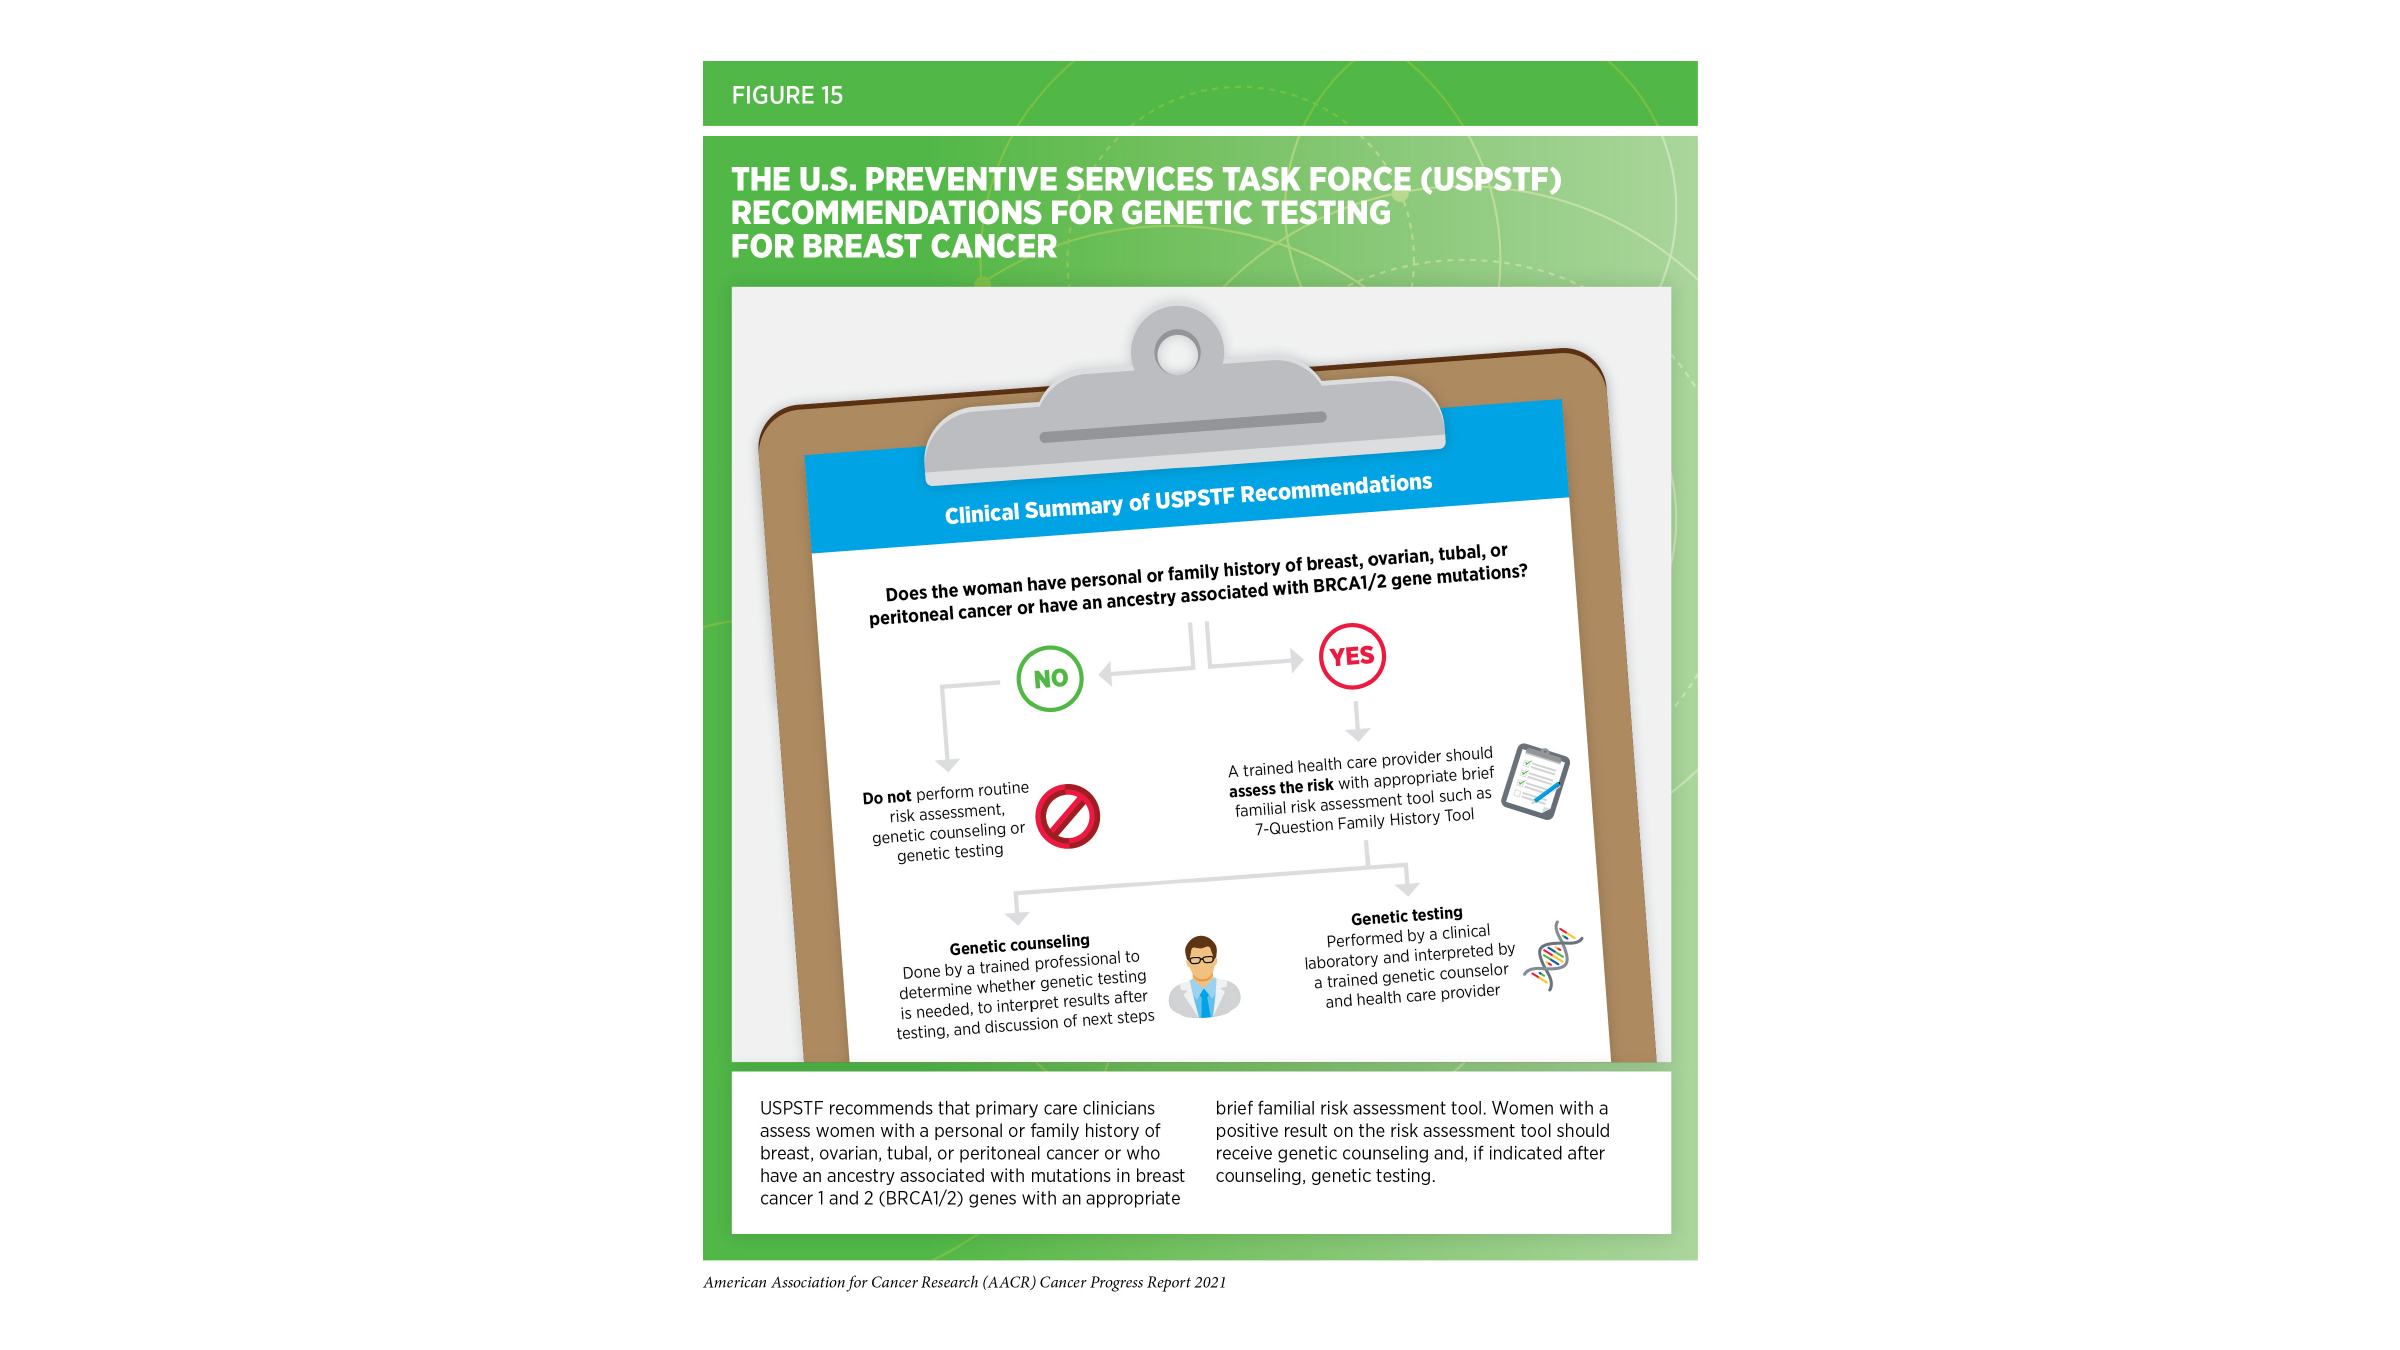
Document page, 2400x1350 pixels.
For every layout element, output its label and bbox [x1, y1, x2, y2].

picture [693, 53, 1707, 1297]
